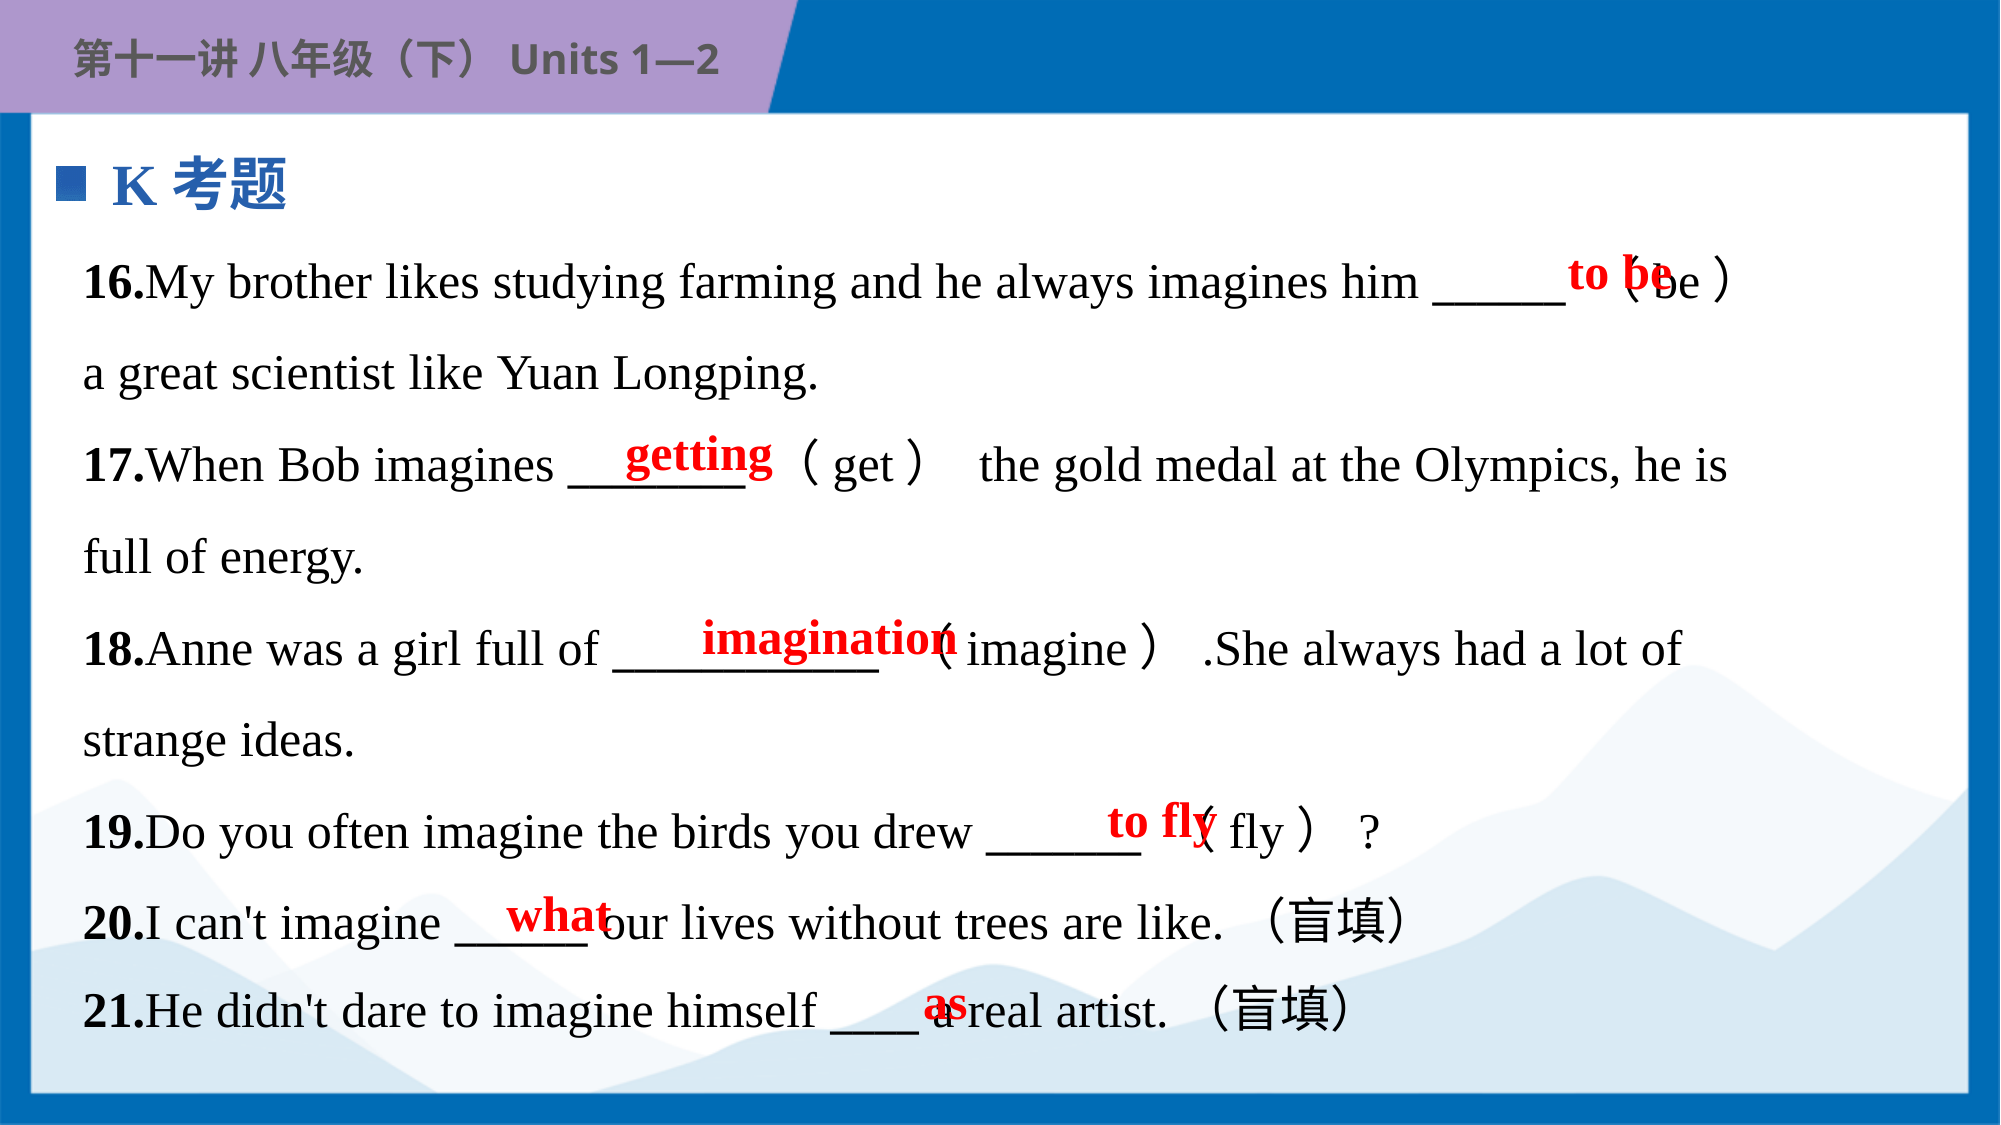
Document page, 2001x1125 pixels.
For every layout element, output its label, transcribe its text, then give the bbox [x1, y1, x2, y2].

text_box to be [1543, 212, 1697, 290]
text_box K考题 [112, 146, 1917, 216]
text_box as [905, 941, 986, 1021]
text_box to fly [1083, 759, 1242, 838]
text_box getting [607, 393, 791, 472]
text_box imagination [684, 576, 976, 656]
picture [0, 0, 2000, 1125]
text_box 16.My brother likes studying farming and he always imagines him ______ （be） a great scientist like Yuan Longping. 17.When Bob imagines ________ （get） the gold medal at the Olympics, he is full of energy. 18.Anne was a girl full of ____________ （imagine）.She always had a lot of strange ideas. 19.Do you often imagine the birds you drew _______ （fly）? 20.I can't imagine ______ our lives without trees are like.（盲填） 21.He didn't dare to imagine himself ____ a real artist.（盲填） [82, 216, 1917, 1028]
text_box what [488, 853, 630, 933]
